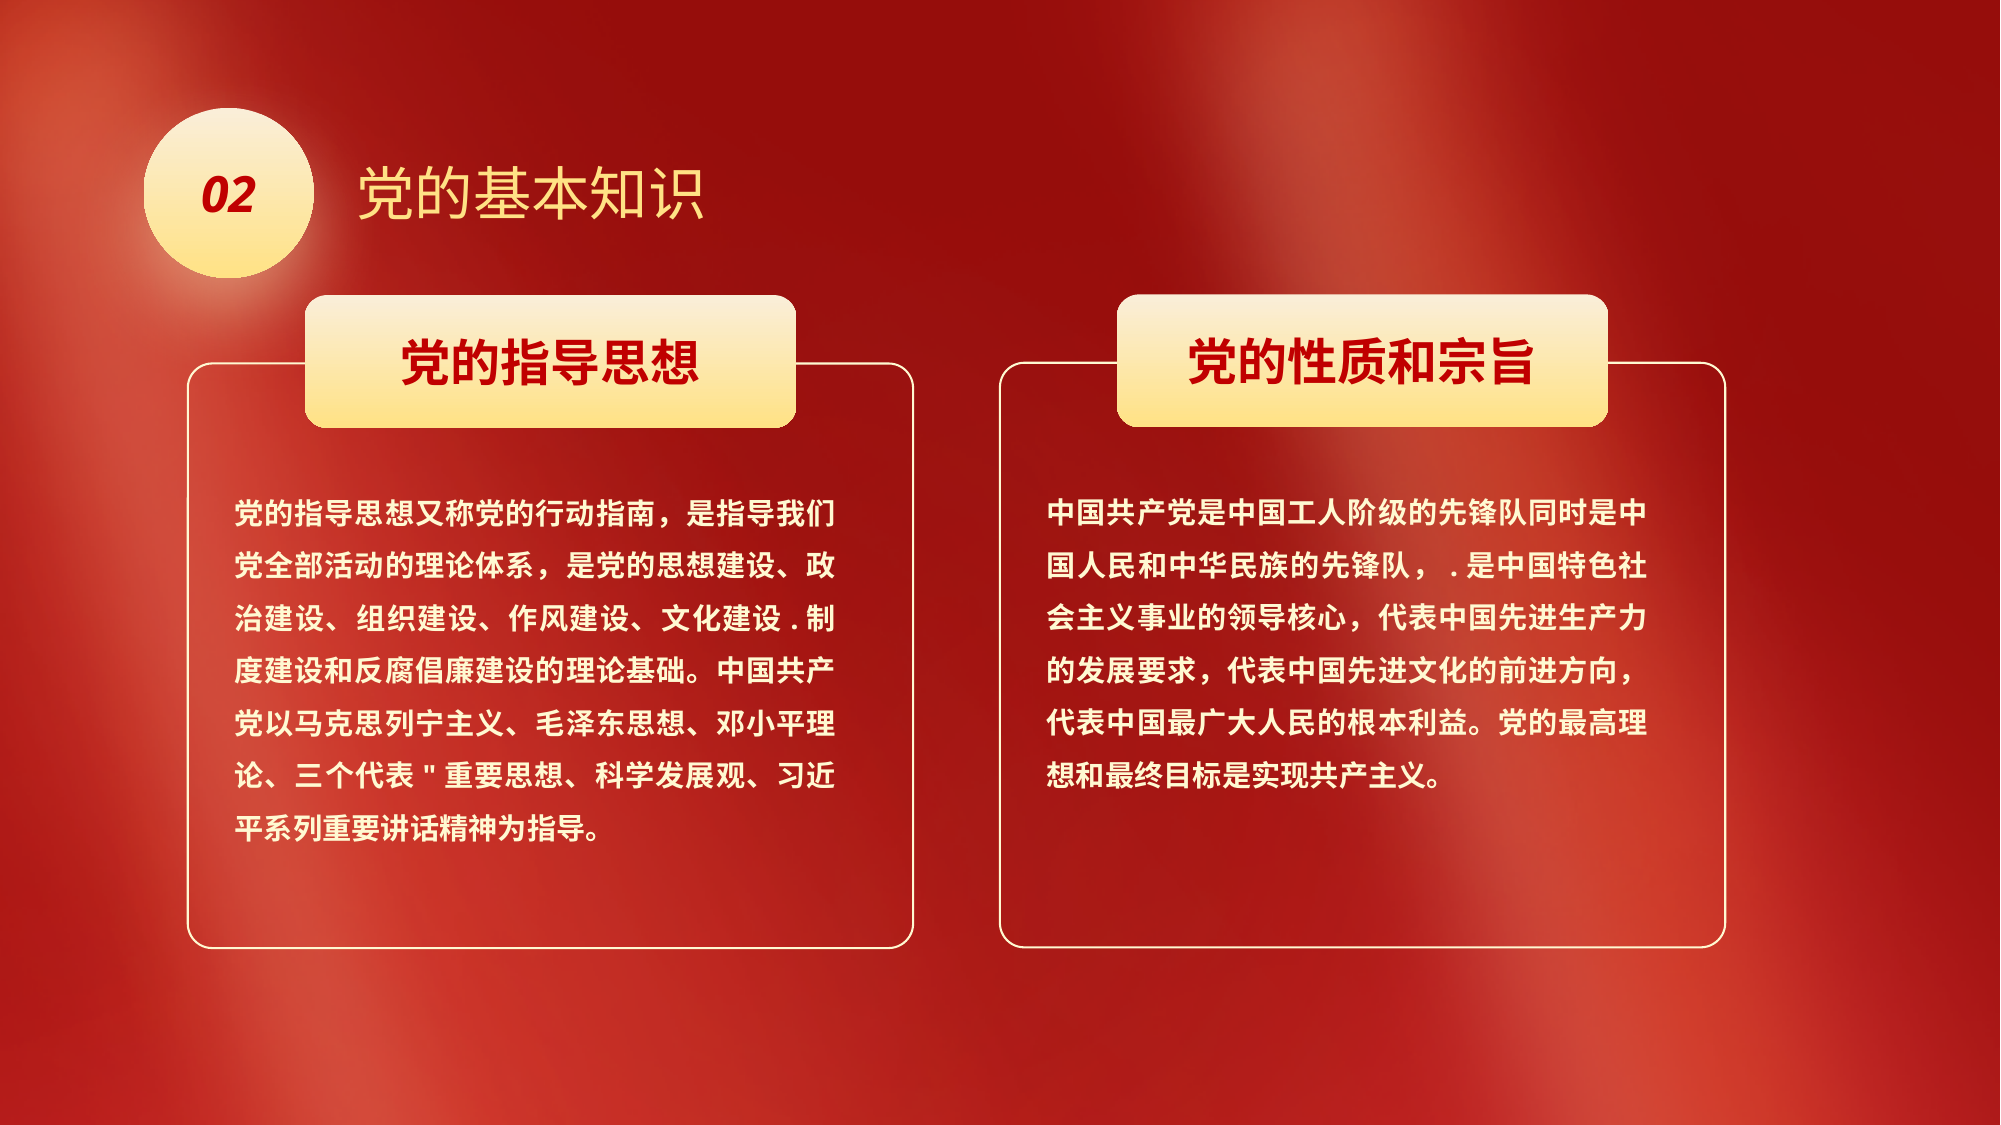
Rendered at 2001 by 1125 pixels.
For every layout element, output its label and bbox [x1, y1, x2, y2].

picture [0, 0, 2000, 1125]
text_box [999, 294, 1726, 948]
text_box [143, 107, 709, 278]
text_box [187, 295, 914, 949]
